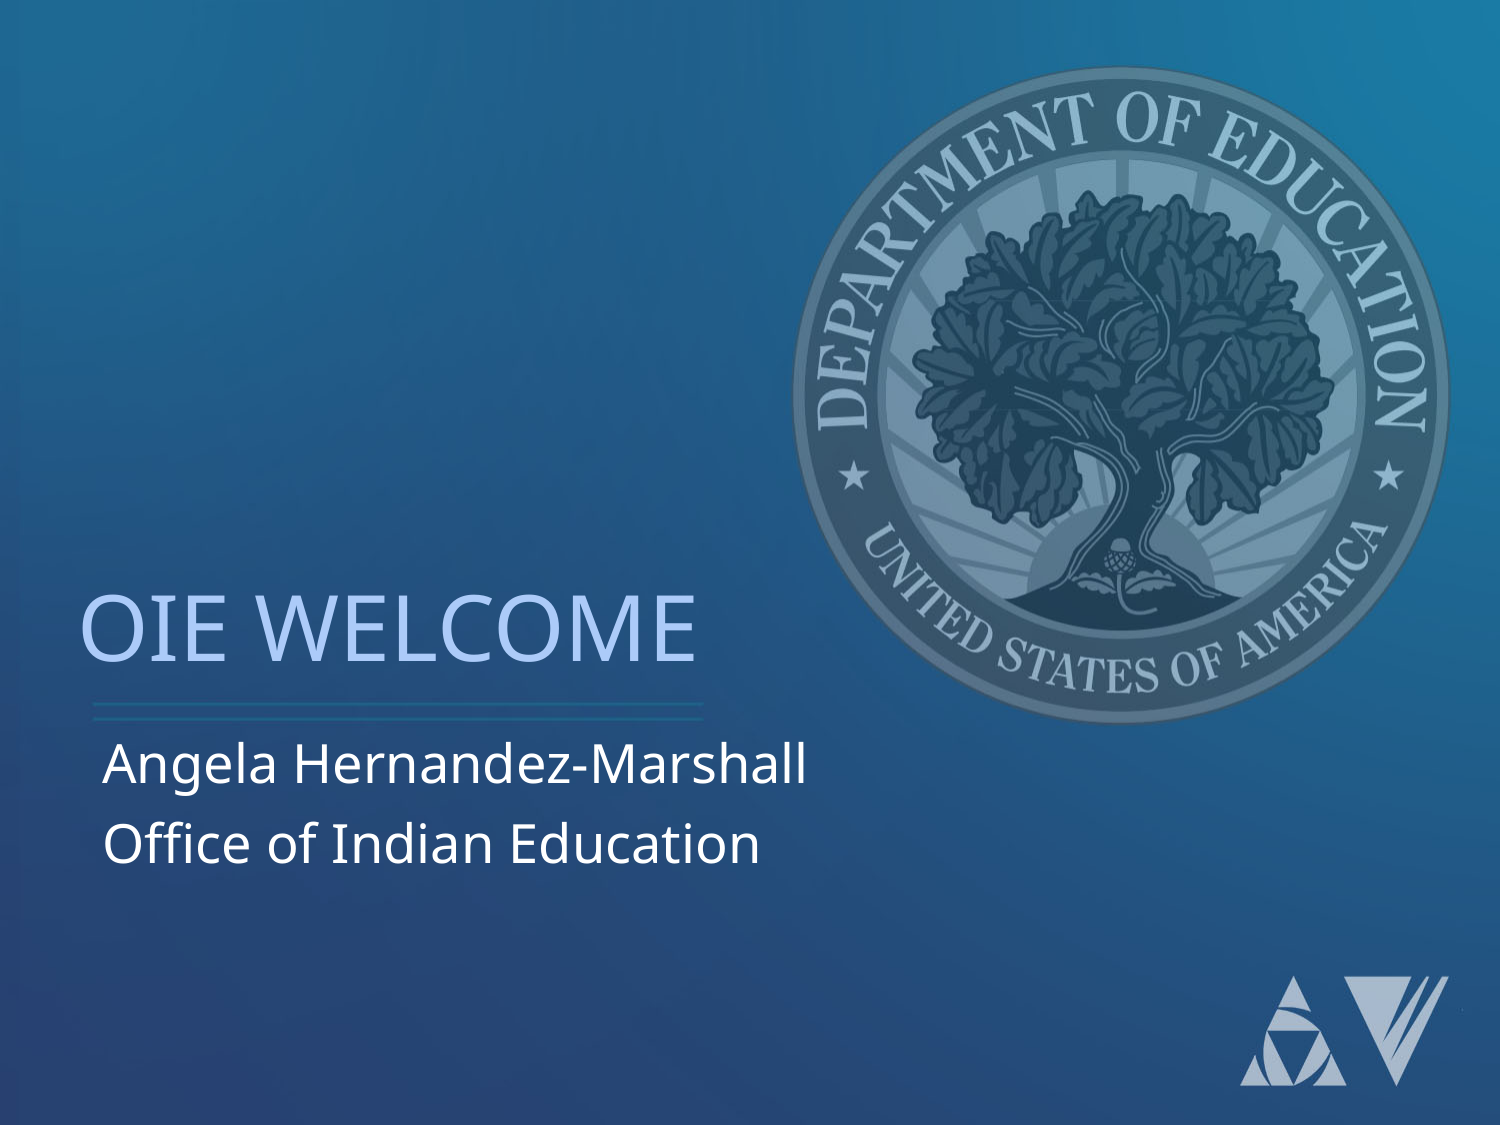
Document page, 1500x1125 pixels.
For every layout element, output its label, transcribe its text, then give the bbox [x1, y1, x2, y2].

title OIE Welcome [62, 187, 813, 688]
text_box Angela Hernandez-Marshall Office of Indian Education [87, 512, 1425, 1125]
picture [0, 0, 1500, 1125]
